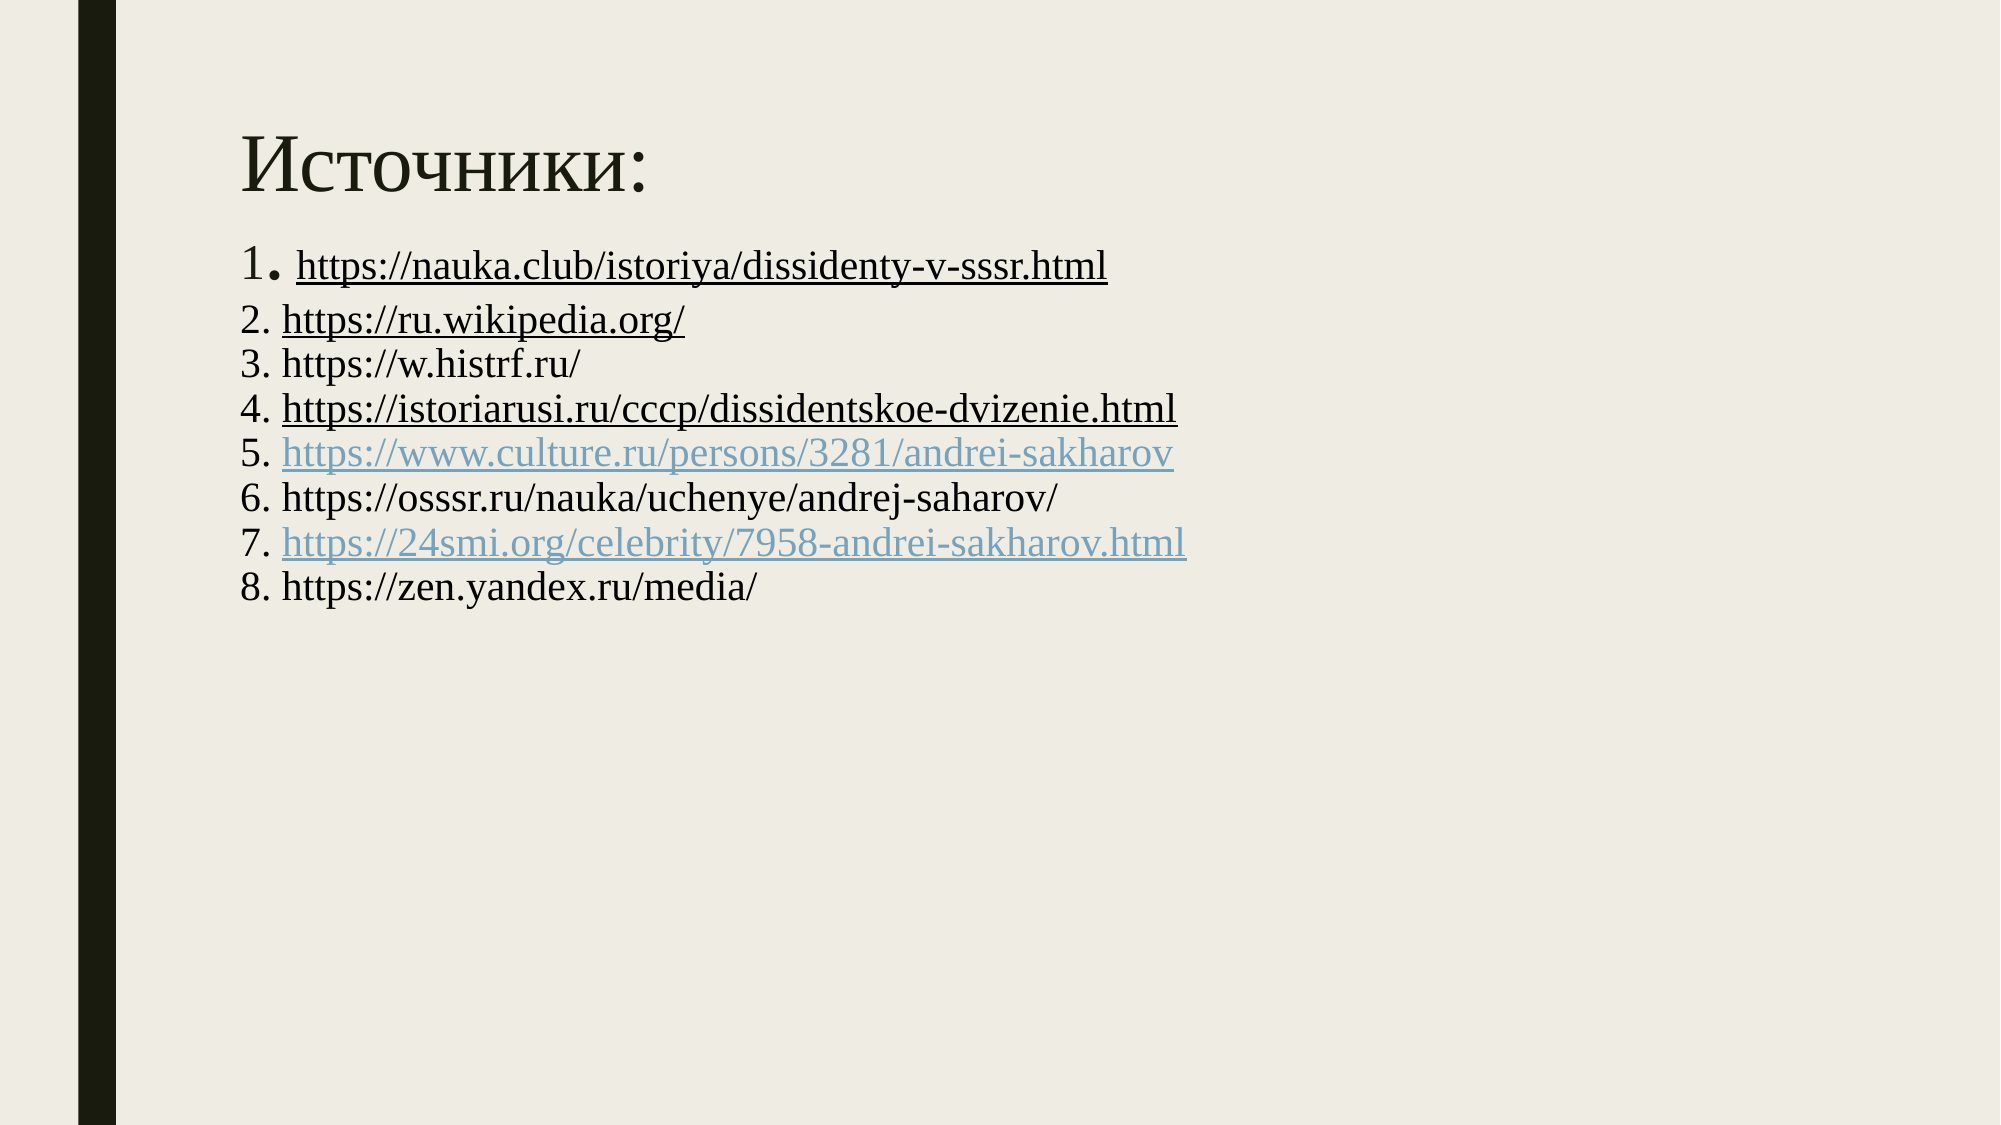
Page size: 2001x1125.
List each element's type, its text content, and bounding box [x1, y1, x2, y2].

title Источники: 1. https://nauka.club/istoriya/dissidenty-v-sssr.html 2. https://ru.wikipedia.org/ 3. https://w.histrf.ru/ 4. https://istoriarusi.ru/cccp/dissidentskoe-dvizenie.html 5. https://www.culture.ru/persons/3281/andrei-sakharov 6. https://osssr.ru/nauka/uchenye/andrej-saharov/ 7. https://24smi.org/celebrity/7958-andrei-sakharov.html 8. https://zen.yandex.ru/media/ [225, 112, 1903, 998]
